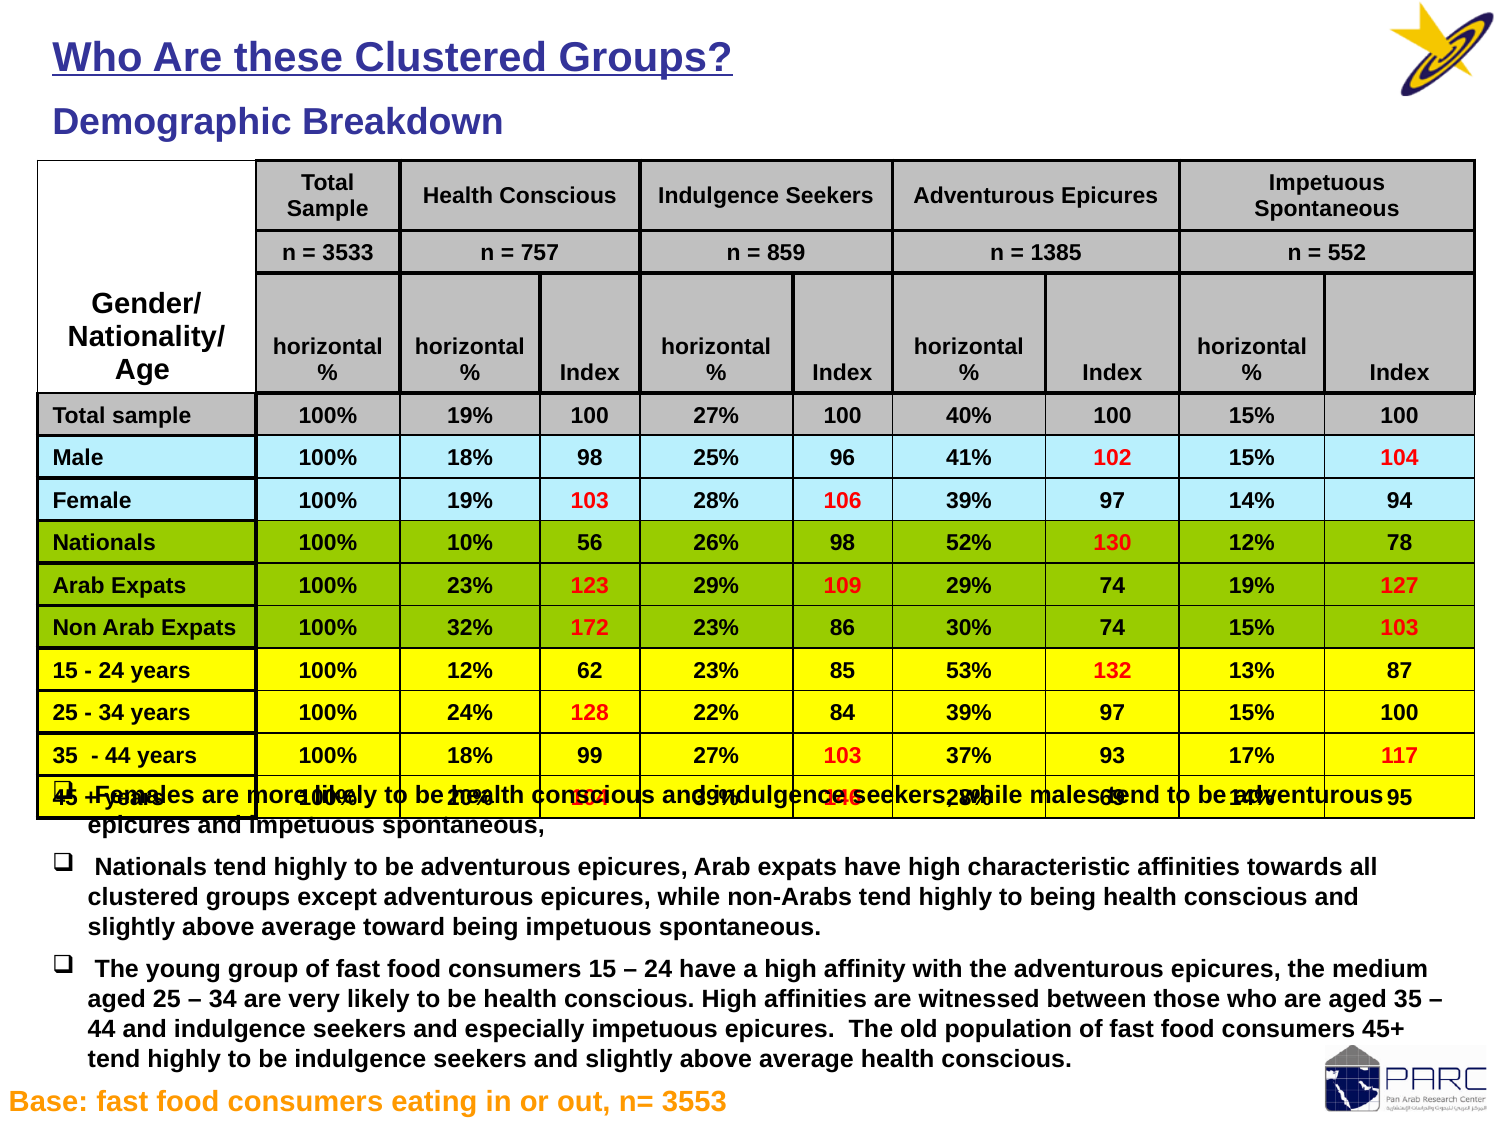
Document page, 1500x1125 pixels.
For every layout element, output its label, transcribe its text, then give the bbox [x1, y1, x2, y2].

table_cell 97 [1046, 479, 1178, 520]
table_cell 104 [1325, 436, 1474, 477]
table_cell 53% [893, 649, 1045, 690]
table_cell 37% [893, 734, 1045, 770]
text_box Females are more likely to be health conscious and indulgence seekers, while males tend to be adventurous epicures and impetuous spontaneous, Nationals tend highly to be adventurous epicures, Arab expats have high characteristic affinities towards all clustered groups except adventurous epicures, while non-Arabs tend highly to being health conscious and slightly above average toward being impetuous spontaneous. The young group of fast food consumers 15 – 24 have a high affinity with the adventurous epicures, the medium aged 25 – 34 are very likely to be health conscious. High affinities are witnessed between those who are aged 35 – 44 and indulgence seekers and especially impetuous epicures. The old population of fast food consumers 45+ tend highly to be indulgence seekers and slightly above average health conscious. [37, 770, 1463, 1081]
table_cell 128 [541, 691, 639, 732]
table_cell n = 859 [642, 232, 891, 271]
table_cell 100% [258, 691, 399, 732]
table_cell 130 [1046, 521, 1178, 562]
table_cell 19% [1180, 564, 1324, 605]
picture [1385, 0, 1498, 100]
table_cell 19% [401, 479, 539, 520]
table_header Adventurous Epicures [894, 162, 1178, 229]
table_cell 14% [1180, 479, 1324, 520]
table_cell horizontal % [1181, 275, 1323, 391]
table_cell 95 [1463, 776, 1474, 817]
table_cell 117 [1325, 734, 1474, 775]
table_cell 123 [541, 564, 639, 605]
table_cell 100% [258, 606, 399, 647]
table_cell 100 [1046, 395, 1178, 434]
table_cell 39% [893, 479, 1045, 520]
table_cell 15% [1180, 606, 1324, 647]
table_cell 97 [1046, 691, 1178, 732]
table_cell horizontal % [894, 275, 1044, 391]
table_cell 102 [1046, 436, 1178, 477]
table_cell 87 [1325, 649, 1474, 690]
text_box Demographic Breakdown [37, 89, 1200, 150]
table_cell 23% [641, 649, 792, 690]
table_cell 100 [794, 395, 892, 434]
table_cell Female [39, 480, 254, 519]
table_cell 100% [258, 479, 399, 520]
table_cell 99 [541, 734, 639, 770]
table_cell Non Arab Expats [39, 607, 254, 646]
table_cell 100% [258, 436, 399, 477]
table_cell 74 [1046, 606, 1178, 647]
table_cell n = 1385 [894, 232, 1178, 271]
table_cell 25% [641, 436, 792, 477]
table_cell horizontal % [257, 275, 398, 391]
table_cell Arab Expats [39, 565, 254, 604]
table_cell 172 [541, 606, 639, 647]
table_cell 86 [794, 606, 892, 647]
table_cell 100% [258, 521, 399, 562]
table_cell 98 [794, 521, 892, 562]
table_cell Index [795, 275, 891, 391]
table_cell 62 [541, 649, 639, 690]
table_cell 40% [893, 395, 1045, 434]
table_cell n = 3533 [257, 232, 398, 271]
table_cell 17% [1180, 734, 1324, 770]
table_cell 100% [258, 734, 399, 770]
table_cell 100% [258, 649, 399, 690]
table_cell 19% [401, 395, 539, 434]
table_cell 100% [258, 564, 399, 605]
table_cell 132 [1046, 649, 1178, 690]
table_cell 24% [401, 691, 539, 732]
table_cell 28% [641, 479, 792, 520]
table_cell horizontal % [402, 275, 538, 391]
table_cell 96 [794, 436, 892, 477]
table_cell 12% [401, 649, 539, 690]
table_cell 30% [893, 606, 1045, 647]
table_cell 52% [893, 521, 1045, 562]
table_cell Index [1326, 275, 1473, 391]
table_cell 100 [541, 395, 639, 434]
table_cell 74 [1046, 564, 1178, 605]
table_cell 27% [641, 395, 792, 434]
table_cell 29% [893, 564, 1045, 605]
table_header Health Conscious [402, 162, 638, 229]
table_cell 13% [1180, 649, 1324, 690]
table_cell 15 - 24 years [39, 650, 254, 689]
table_cell 26% [641, 521, 792, 562]
table_cell 127 [1325, 564, 1474, 605]
table_cell 27% [641, 734, 792, 770]
table_cell 100% [258, 395, 399, 434]
table_cell 18% [401, 436, 539, 477]
table_header Indulgence Seekers [642, 162, 891, 229]
picture [1320, 1045, 1494, 1118]
table_cell 22% [641, 691, 792, 732]
table_cell 15% [1180, 395, 1324, 434]
table_cell 39% [893, 691, 1045, 732]
table_cell 23% [641, 606, 792, 647]
table_cell 103 [541, 479, 639, 520]
text_box Who Are these Clustered Groups? [37, 22, 1200, 88]
table_cell 29% [641, 564, 792, 605]
table_cell Index [542, 275, 638, 391]
table_cell 10% [401, 521, 539, 562]
table_cell 100 [1325, 691, 1474, 732]
table_cell 56 [541, 521, 639, 562]
table_cell 78 [1325, 521, 1474, 562]
table_cell 15% [1180, 436, 1324, 477]
table_cell 94 [1325, 479, 1474, 520]
table_cell 23% [401, 564, 539, 605]
table_header Total Sample [257, 162, 398, 229]
table_cell 106 [794, 479, 892, 520]
text_box Base: fast food consumers eating in or out, n= 3553 [0, 1074, 798, 1125]
table_cell n = 757 [402, 232, 638, 271]
table_cell Index [1047, 275, 1178, 391]
table_cell 85 [794, 649, 892, 690]
table_cell 98 [541, 436, 639, 477]
table_cell 100 [1325, 395, 1474, 434]
table_cell 35 - 44 years [39, 735, 254, 770]
table_cell 103 [794, 734, 892, 770]
table_cell horizontal % [642, 275, 791, 391]
table_cell 32% [401, 606, 539, 647]
table_cell 41% [893, 436, 1045, 477]
table_cell 15% [1180, 691, 1324, 732]
table_cell 84 [794, 691, 892, 732]
table_cell 18% [401, 734, 539, 770]
table_cell Nationals [39, 522, 254, 561]
table_cell 25 - 34 years [39, 692, 254, 731]
table_header Gender/ Nationality/ Age [38, 161, 255, 392]
table_cell 103 [1325, 606, 1474, 647]
table_header Impetuous Spontaneous [1181, 162, 1473, 229]
table_cell n = 552 [1181, 232, 1473, 271]
table_cell Total sample [39, 394, 254, 434]
table_cell 109 [794, 564, 892, 605]
table_cell Male [39, 437, 254, 476]
table_cell 12% [1180, 521, 1324, 562]
table_cell 93 [1046, 734, 1178, 770]
